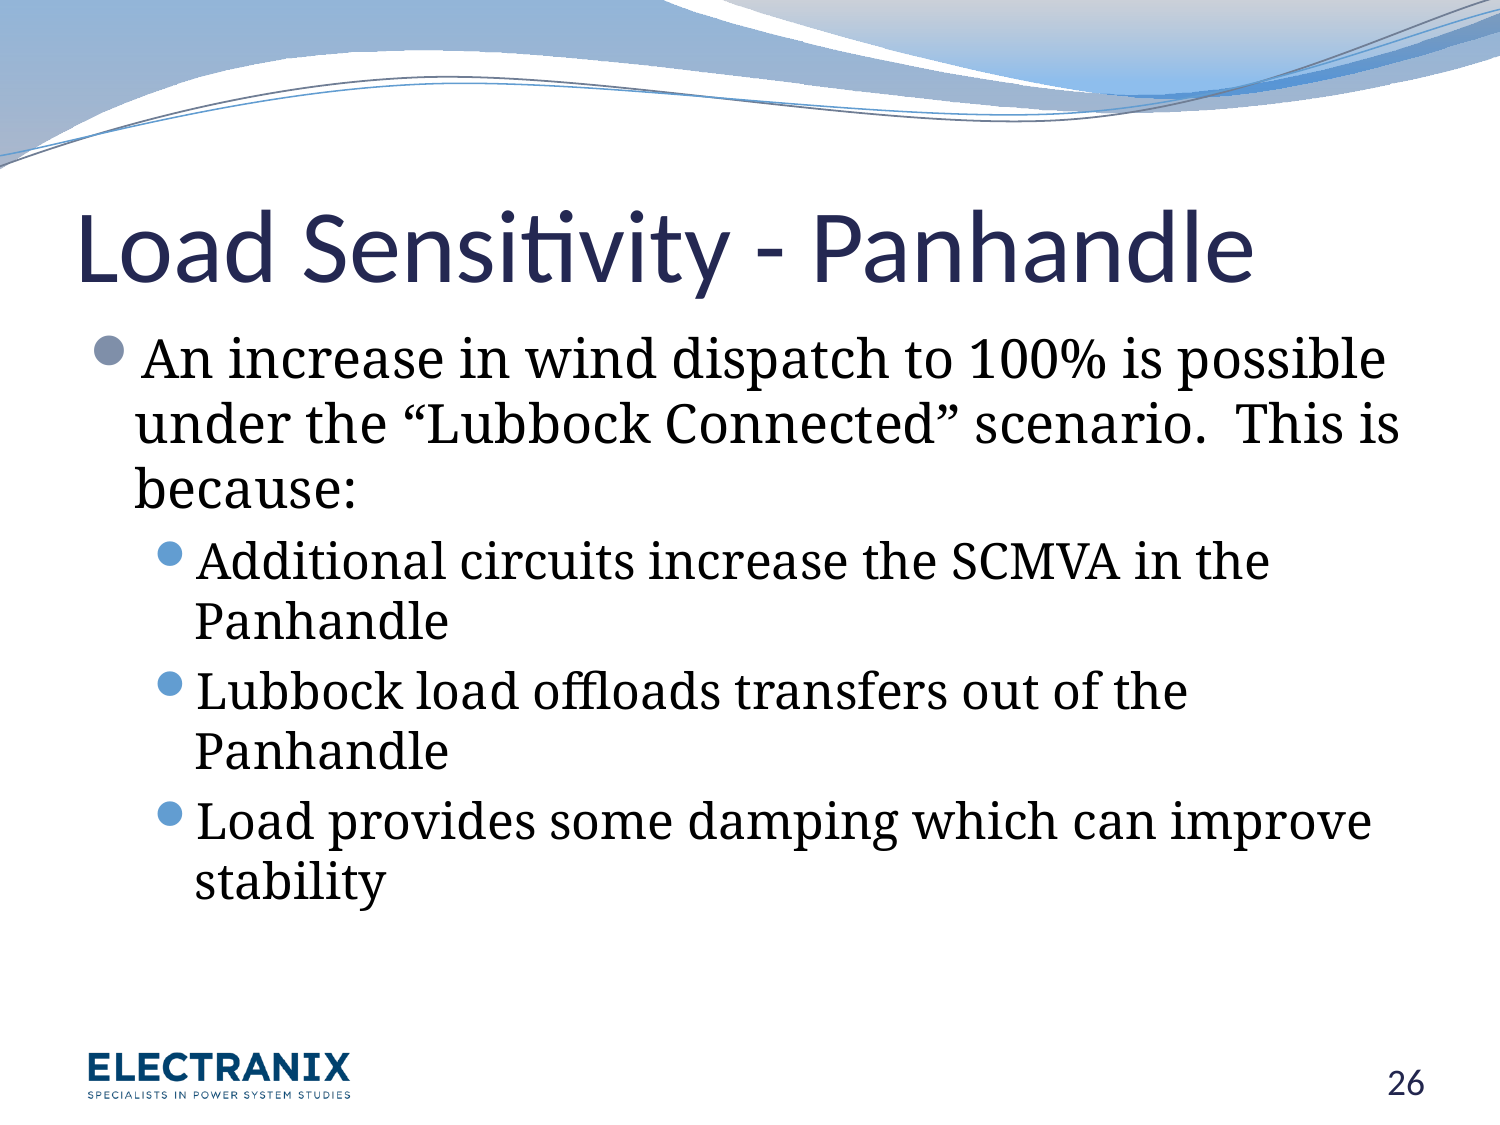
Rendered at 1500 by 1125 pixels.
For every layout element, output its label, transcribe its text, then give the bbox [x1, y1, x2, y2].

picture [75, 1039, 363, 1113]
title Load Sensitivity - Panhandle [75, 115, 1425, 303]
list An increase in wind dispatch to 100% is possible under the “Lubbock Connected” scenario. This is because: Additional circuits increase the SCMVA in the Panhandle Lubbock load offloads transfers out of the Panhandle Load provides some damping which can improve stability [75, 317, 1425, 1038]
slide_number 26 [1299, 1042, 1425, 1103]
